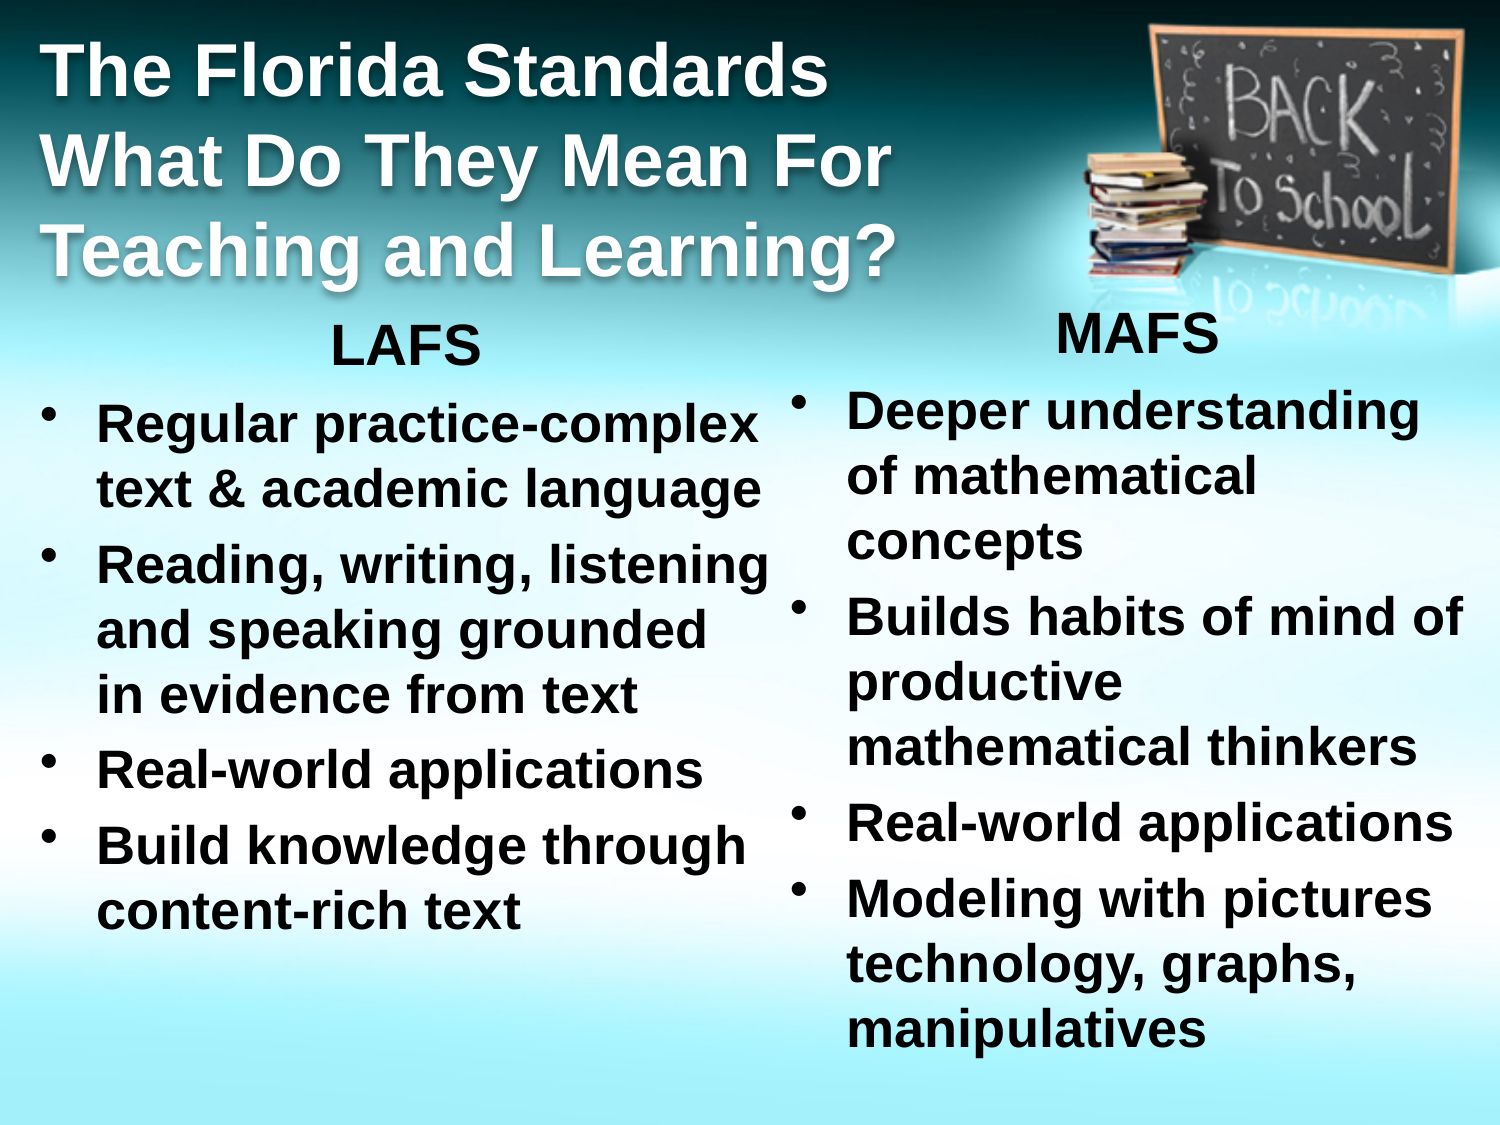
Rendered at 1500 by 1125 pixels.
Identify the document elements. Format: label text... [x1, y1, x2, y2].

picture [0, 0, 1500, 1125]
title The Florida Standards What Do They Mean For Teaching and Learning? [24, 24, 1388, 288]
list MAFS Deeper understanding of mathematical concepts Builds habits of mind of productive mathematical thinkers Real-world applications Modeling with pictures technology, graphs, manipulatives [774, 287, 1500, 1125]
list LAFS Regular practice-complex text & academic language Reading, writing, listening and speaking grounded in evidence from text Real-world applications Build knowledge through content-rich text [24, 299, 774, 1125]
